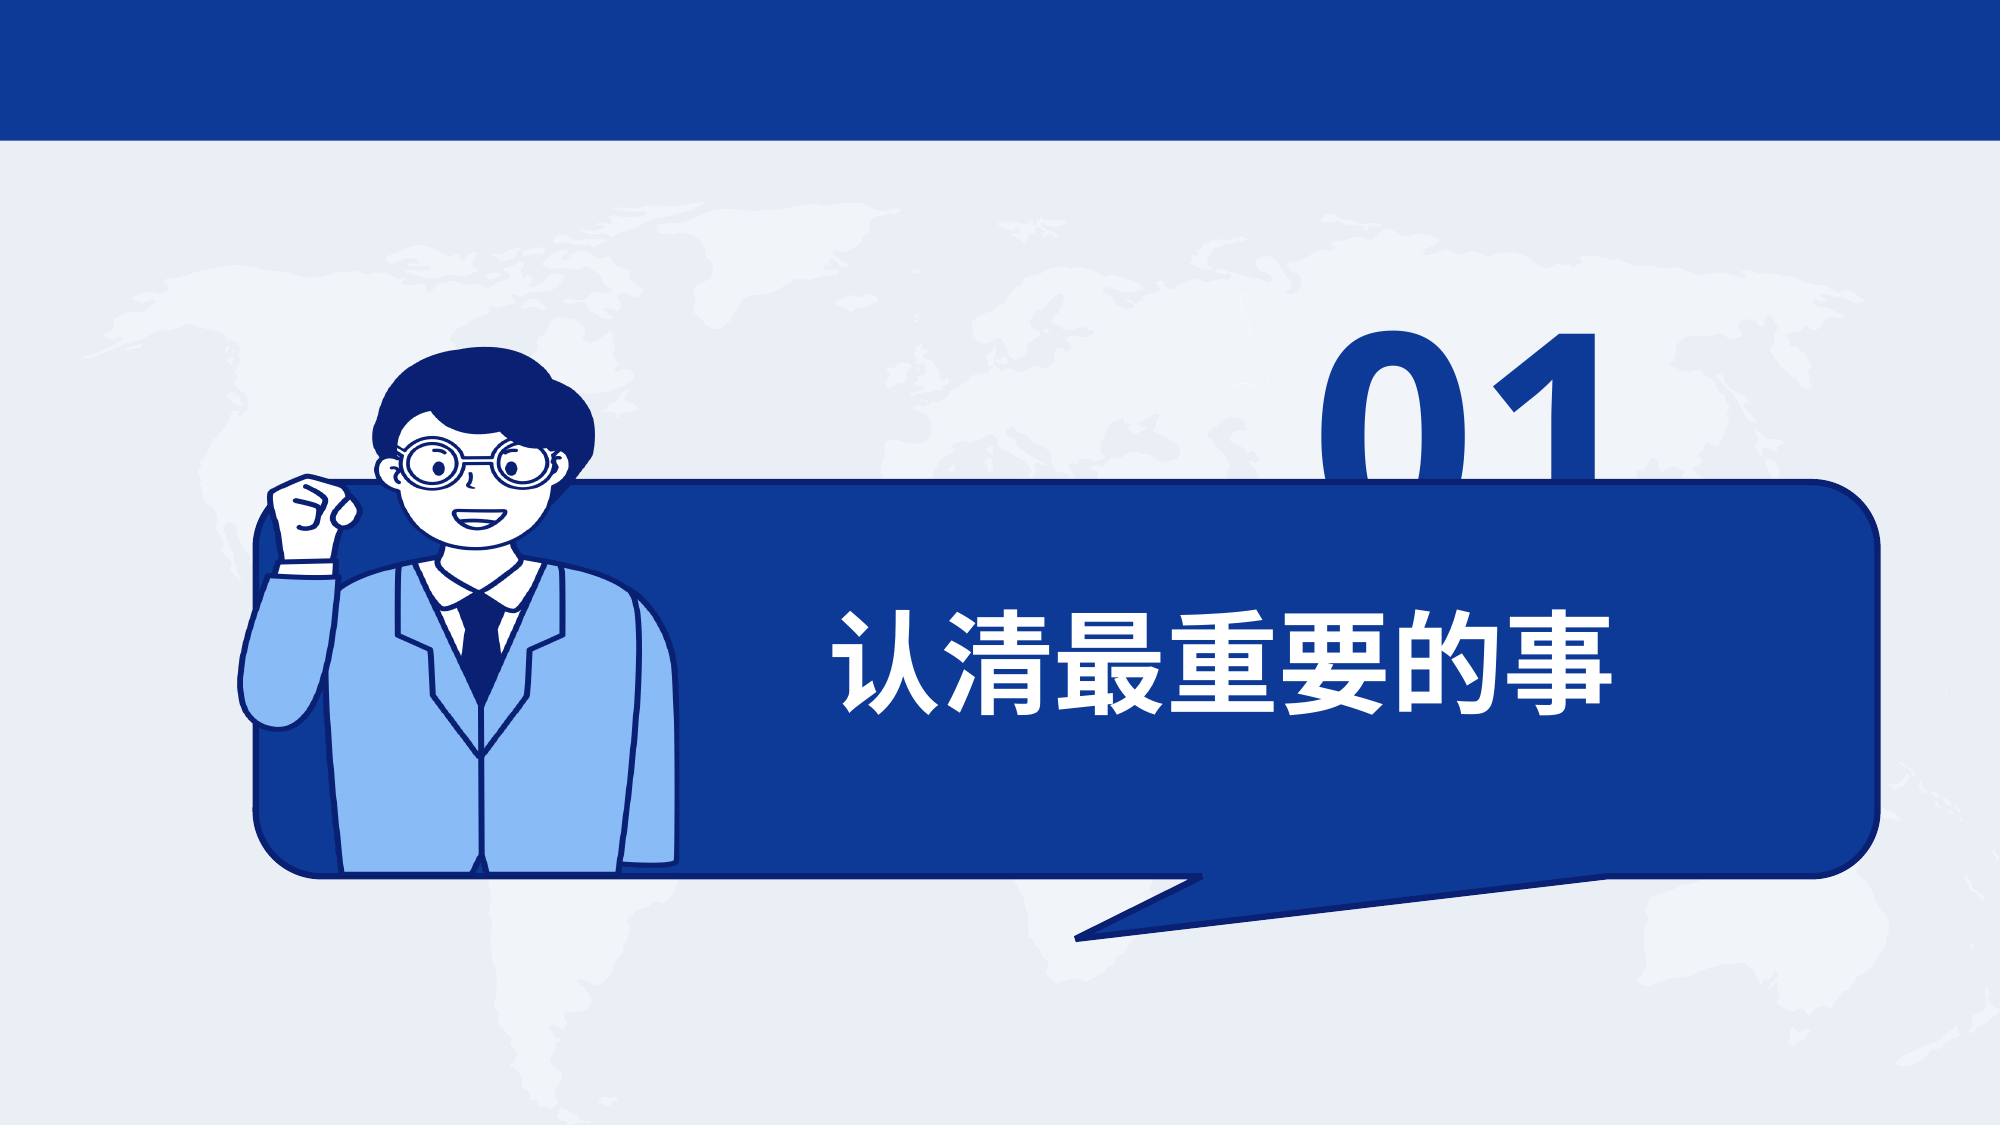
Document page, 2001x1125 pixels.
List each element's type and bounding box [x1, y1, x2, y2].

text_box [0, 0, 2000, 142]
text_box [82, 201, 2000, 1125]
